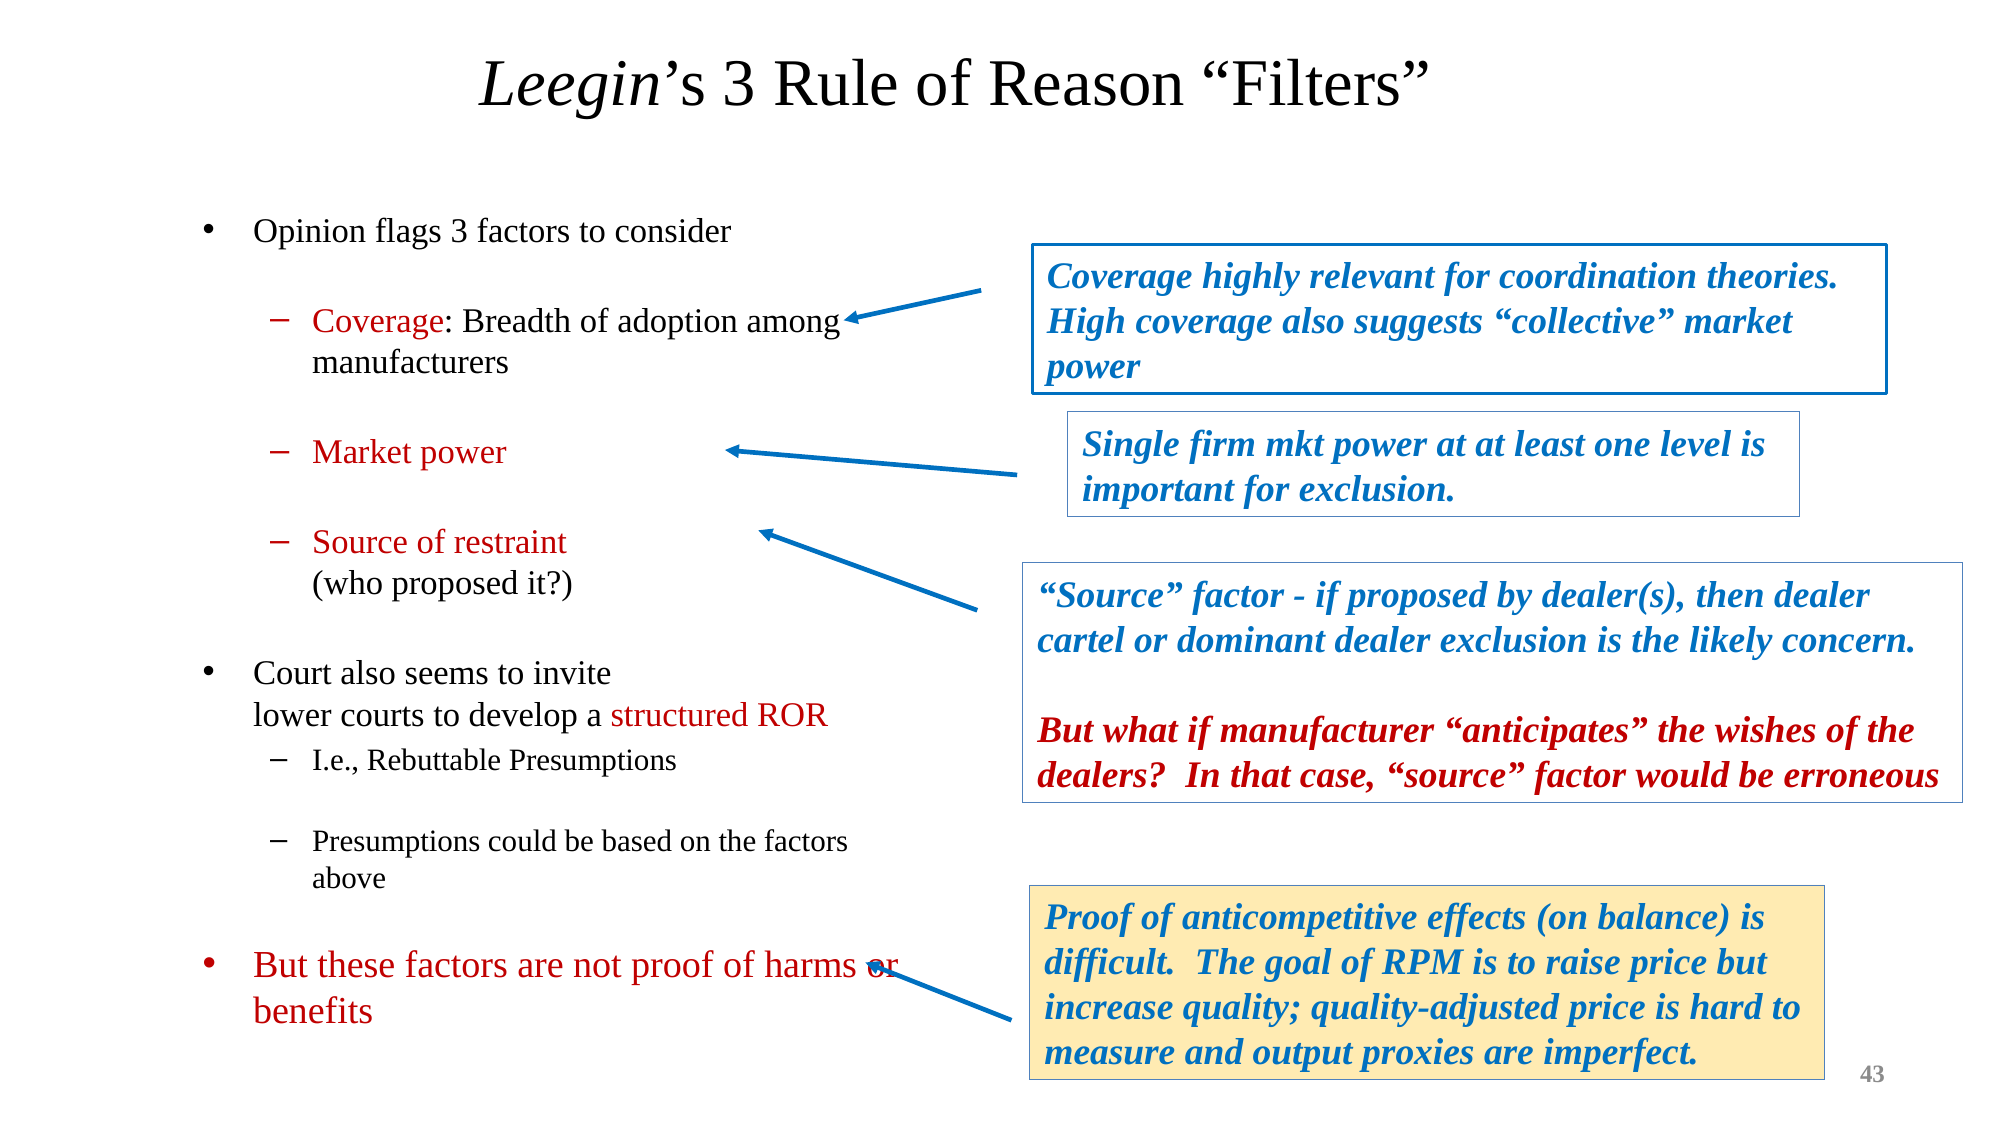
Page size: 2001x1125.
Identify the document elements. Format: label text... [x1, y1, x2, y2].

text_box “Source” factor - if proposed by dealer(s), then dealer cartel or dominant dealer exclusion is the likely concern. But what if manufacturer “anticipates” the wishes of the dealers? In that case, “source” factor would be erroneous [1022, 562, 1963, 803]
list Opinion flags 3 factors to consider Coverage: Breadth of adoption among manufacturers Market power Source of restraint (who proposed it?) Court also seems to invite lower courts to develop a structured ROR I.e., Rebuttable Presumptions Presumptions could be based on the factors above But these factors are not proof of harms or benefits [187, 200, 938, 1043]
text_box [843, 290, 982, 321]
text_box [724, 449, 1018, 476]
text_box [758, 529, 978, 611]
text_box Single firm mkt power at at least one level is important for exclusion. [1067, 411, 1800, 517]
text_box Coverage highly relevant for coordination theories. High coverage also suggests “collective” market power [1032, 244, 1887, 394]
text_box Proof of anticompetitive effects (on balance) is difficult. The goal of RPM is to raise price but increase quality; quality-adjusted price is hard to measure and output proxies are imperfect. [1029, 885, 1825, 1080]
slide_number 43 [1433, 1042, 1900, 1103]
title Leegin’s 3 Rule of Reason “Filters” [249, 0, 1663, 173]
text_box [865, 962, 1012, 1021]
